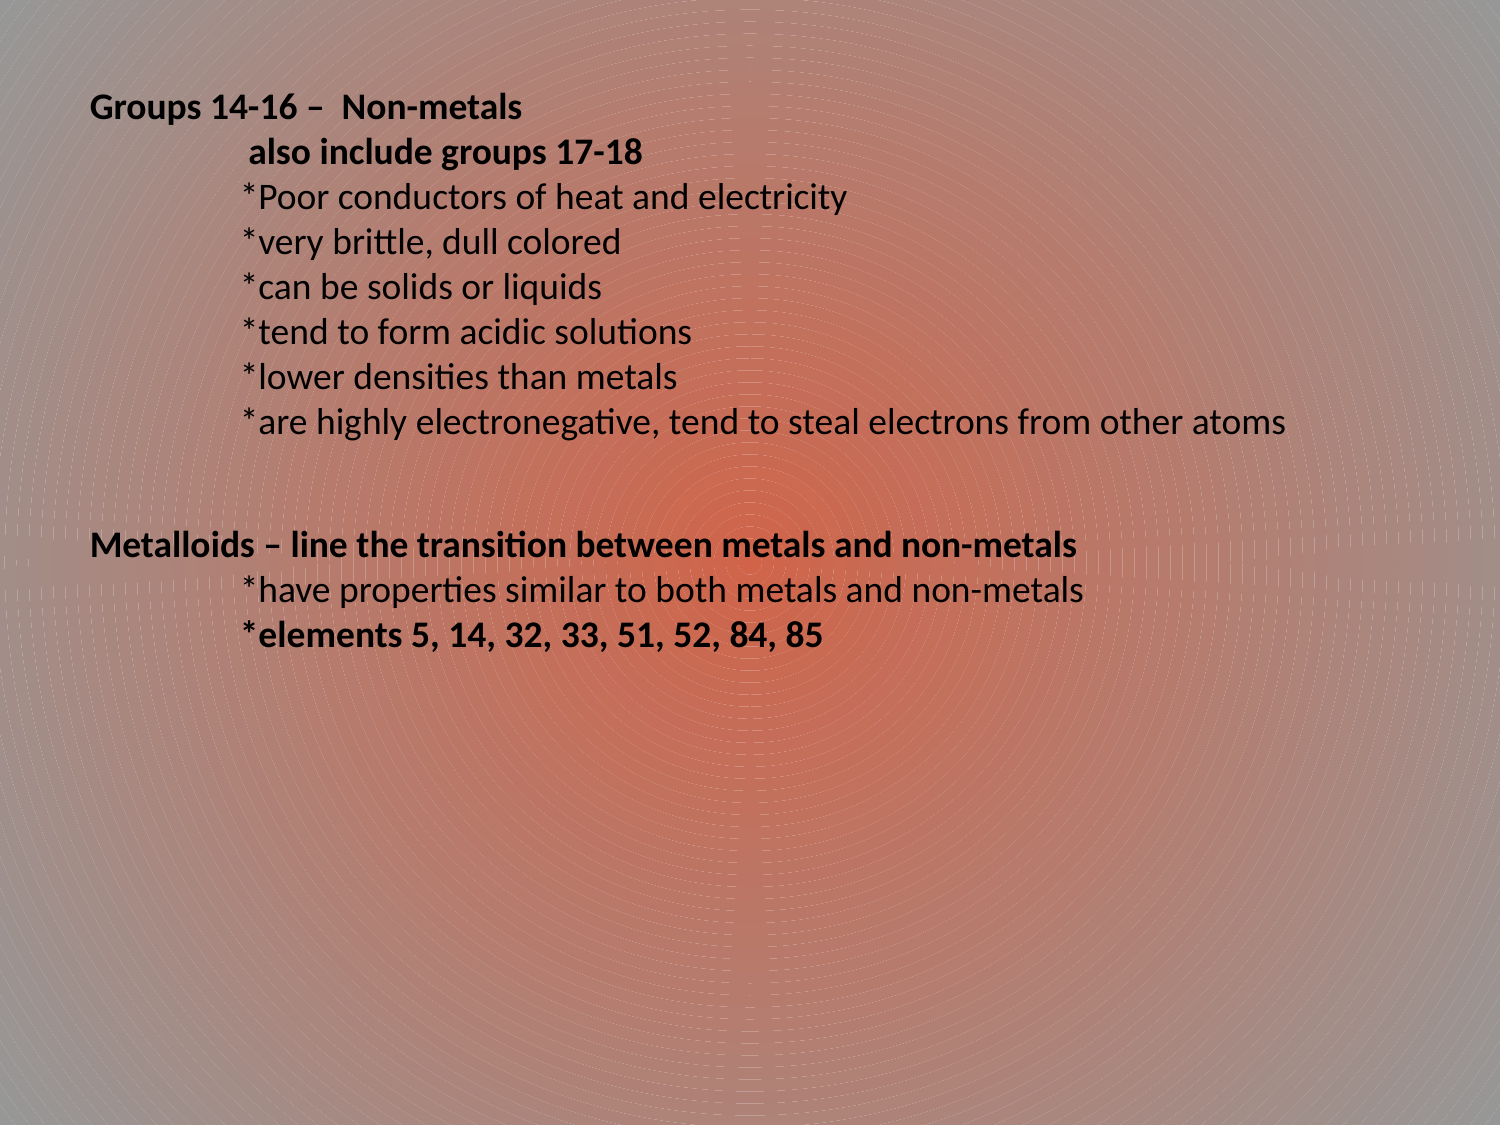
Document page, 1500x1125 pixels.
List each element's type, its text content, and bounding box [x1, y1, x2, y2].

text_box Metalloids – line the transition between metals and non-metals *have properties similar to both metals and non-metals *elements 5, 14, 32, 33, 51, 52, 84, 85 [75, 512, 1313, 663]
text_box Groups 14-16 – Non-metals also include groups 17-18 *Poor conductors of heat and electricity *very brittle, dull colored *can be solids or liquids *tend to form acidic solutions *lower densities than metals *are highly electronegative, tend to steal electrons from other atoms [75, 74, 1388, 495]
